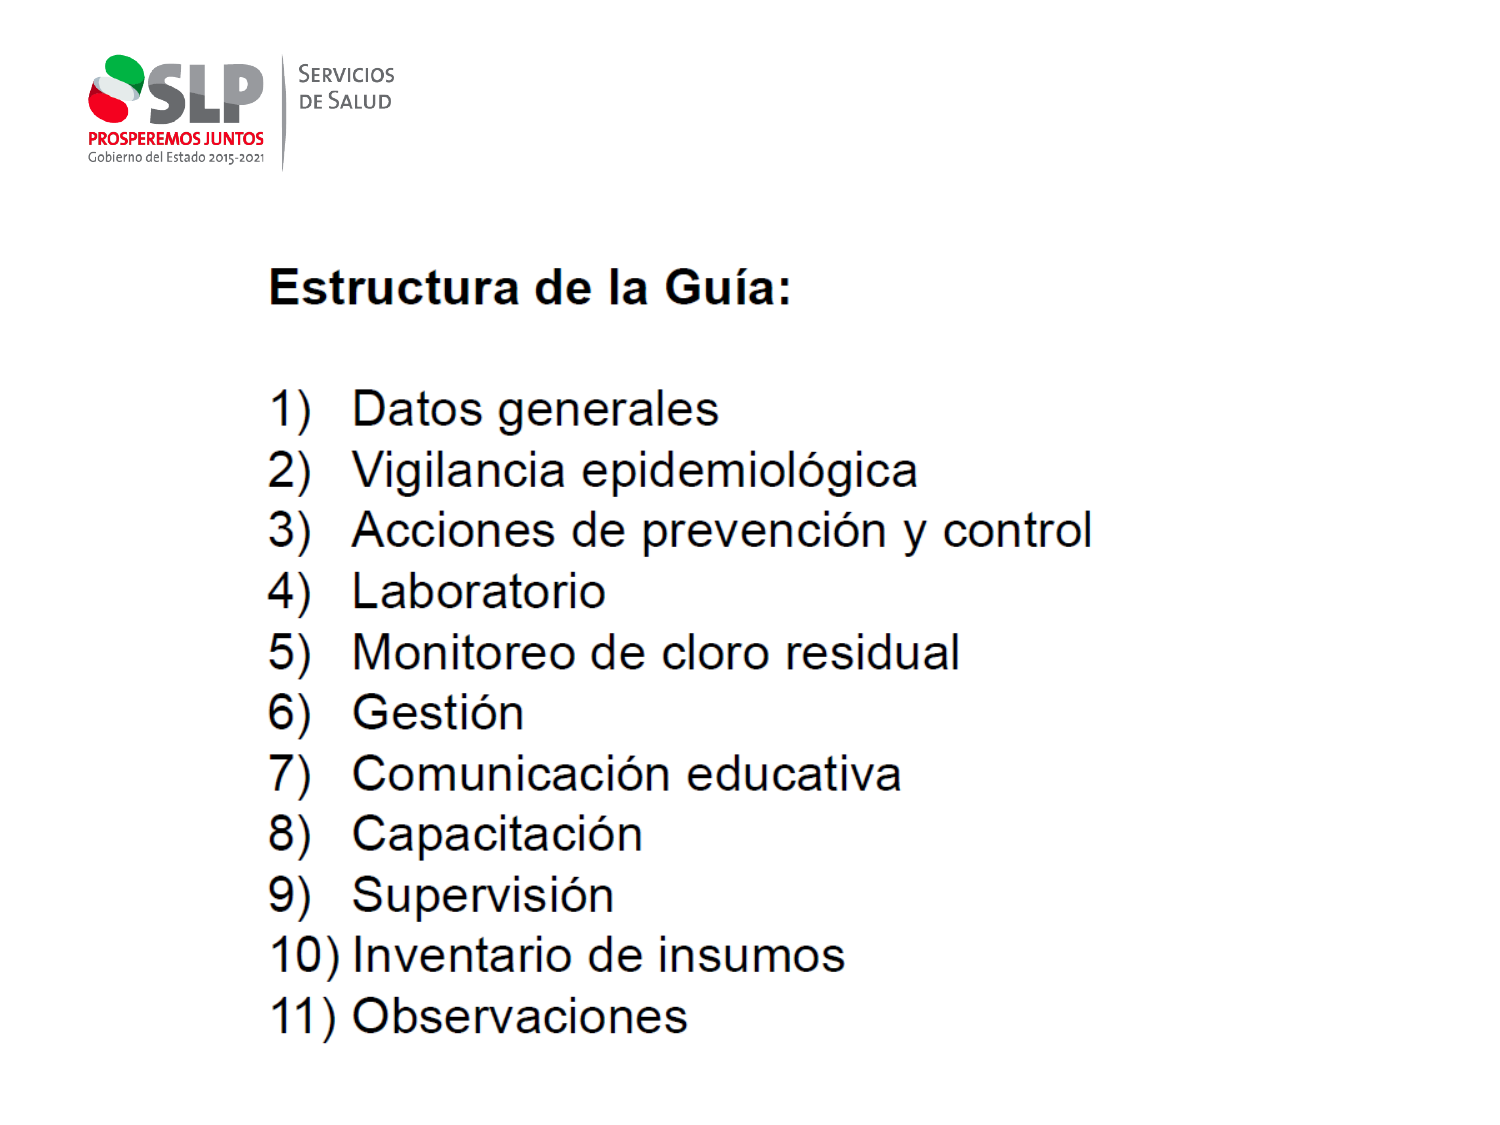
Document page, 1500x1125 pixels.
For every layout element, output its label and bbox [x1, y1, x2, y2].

picture [170, 195, 1400, 1095]
picture [88, 54, 394, 172]
